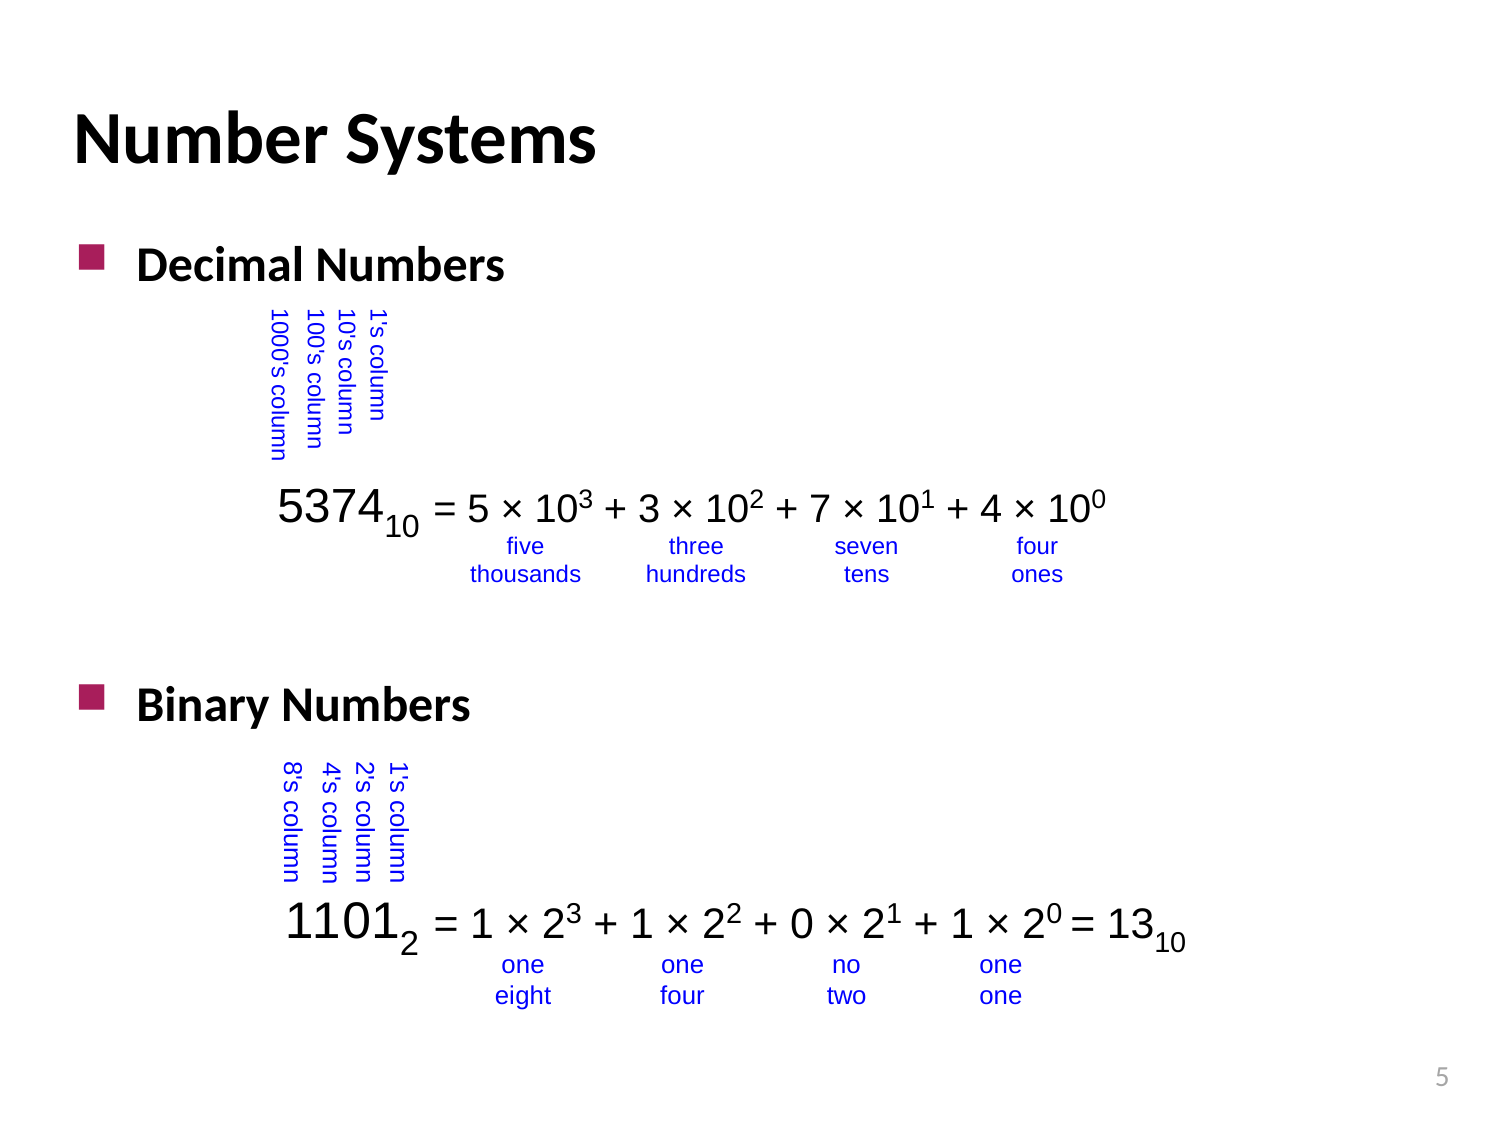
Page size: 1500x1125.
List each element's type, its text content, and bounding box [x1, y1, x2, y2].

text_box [135, 287, 1251, 638]
list Decimal Numbers Binary Numbers [64, 223, 1361, 1040]
title Number Systems [58, 71, 1305, 197]
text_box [137, 739, 1337, 1063]
